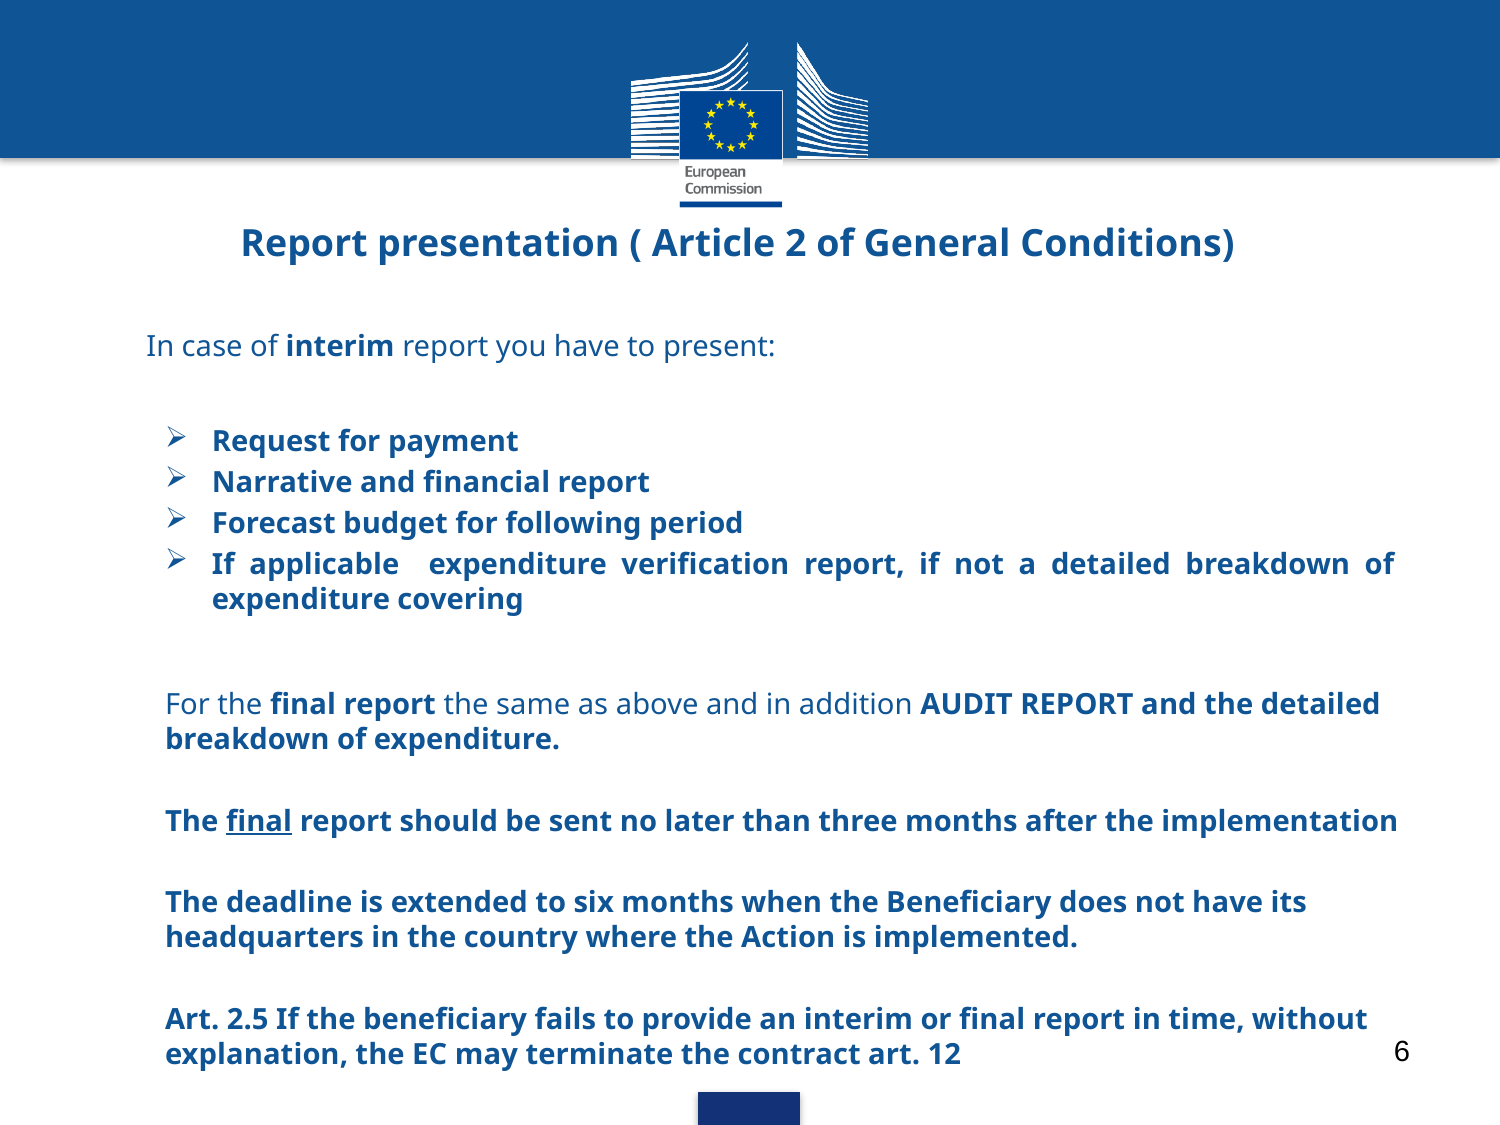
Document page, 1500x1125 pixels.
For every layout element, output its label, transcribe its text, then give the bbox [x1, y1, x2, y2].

title Report presentation ( Article 2 of General Conditions) [64, 219, 1412, 339]
picture [631, 42, 868, 208]
list In case of interim report you have to present: Request for payment Narrative and financial report Forecast budget for following period If applicable expenditure verification report, if not a detailed breakdown of expenditure covering For the final report the same as above and in addition AUDIT REPORT and the detailed breakdown of expenditure. The final report should be sent no later than three months after the implementation The deadline is extended to six months when the Beneficiary does not have its headquarters in the country where the Action is implemented. Art. 2.5 If the beneficiary fails to provide an interim or final report in time, without explanation, the EC may terminate the contract art. 12 [74, 278, 1426, 1083]
slide_number 6 [1074, 1024, 1425, 1103]
